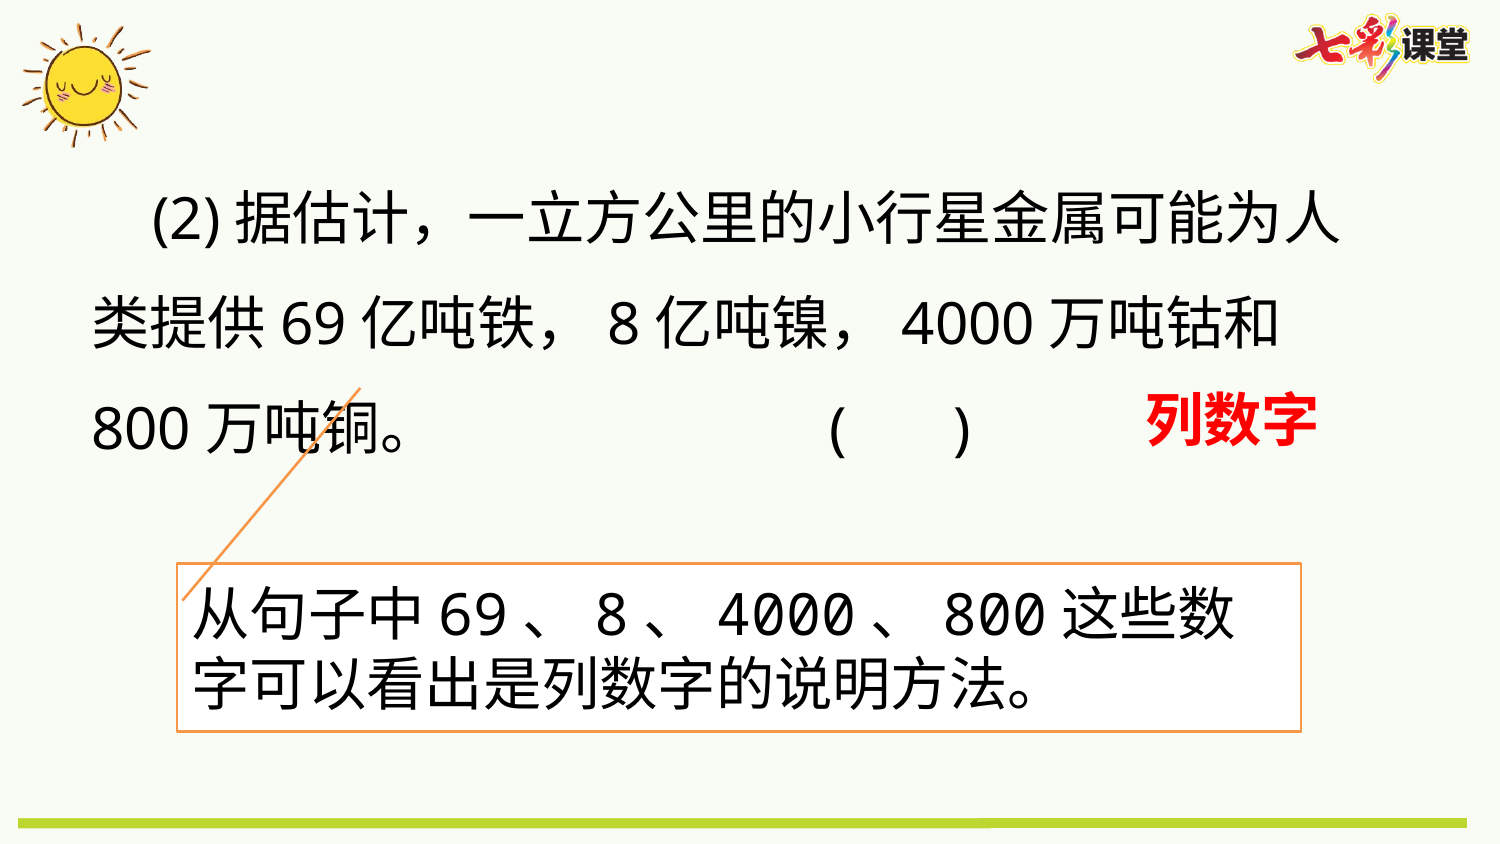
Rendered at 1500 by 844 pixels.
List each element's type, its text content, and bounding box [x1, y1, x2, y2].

text_box (2)据估计，一立方公里的小行星金属可能为人类提供69亿吨铁，8亿吨镍，4000万吨钴和800万吨铜。 ( ) [76, 138, 1402, 469]
picture [1291, 9, 1472, 87]
text_box 列数字 [1130, 375, 1408, 461]
picture [0, 0, 173, 172]
text_box 从句子中69、8、4000、800这些数字可以看出是列数字的说明方法。 [176, 387, 1302, 733]
picture [18, 771, 1467, 844]
